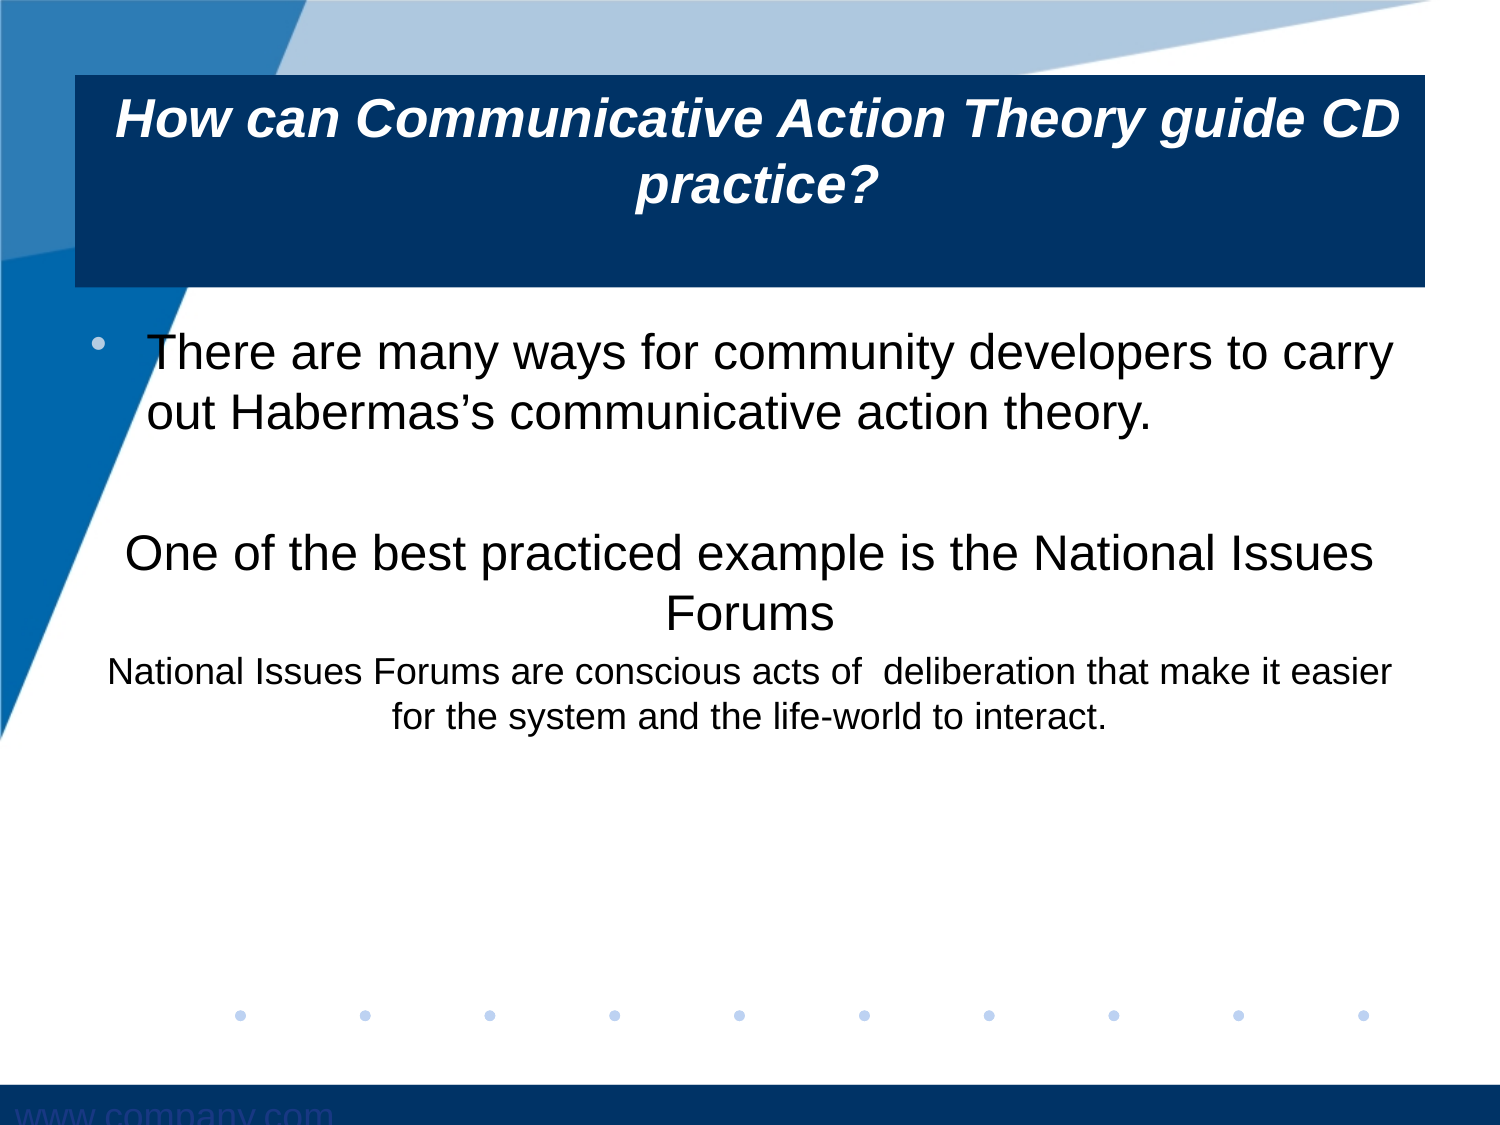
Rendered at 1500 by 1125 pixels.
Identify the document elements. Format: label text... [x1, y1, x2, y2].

list There are many ways for community developers to carry out Habermas’s communicative action theory. One of the best practiced example is the National Issues Forums National Issues Forums are conscious acts of deliberation that make it easier for the system and the life-world to interact. [74, 312, 1426, 913]
picture [0, 0, 1500, 842]
title How can Communicative Action Theory guide CD practice? [74, 74, 1426, 288]
